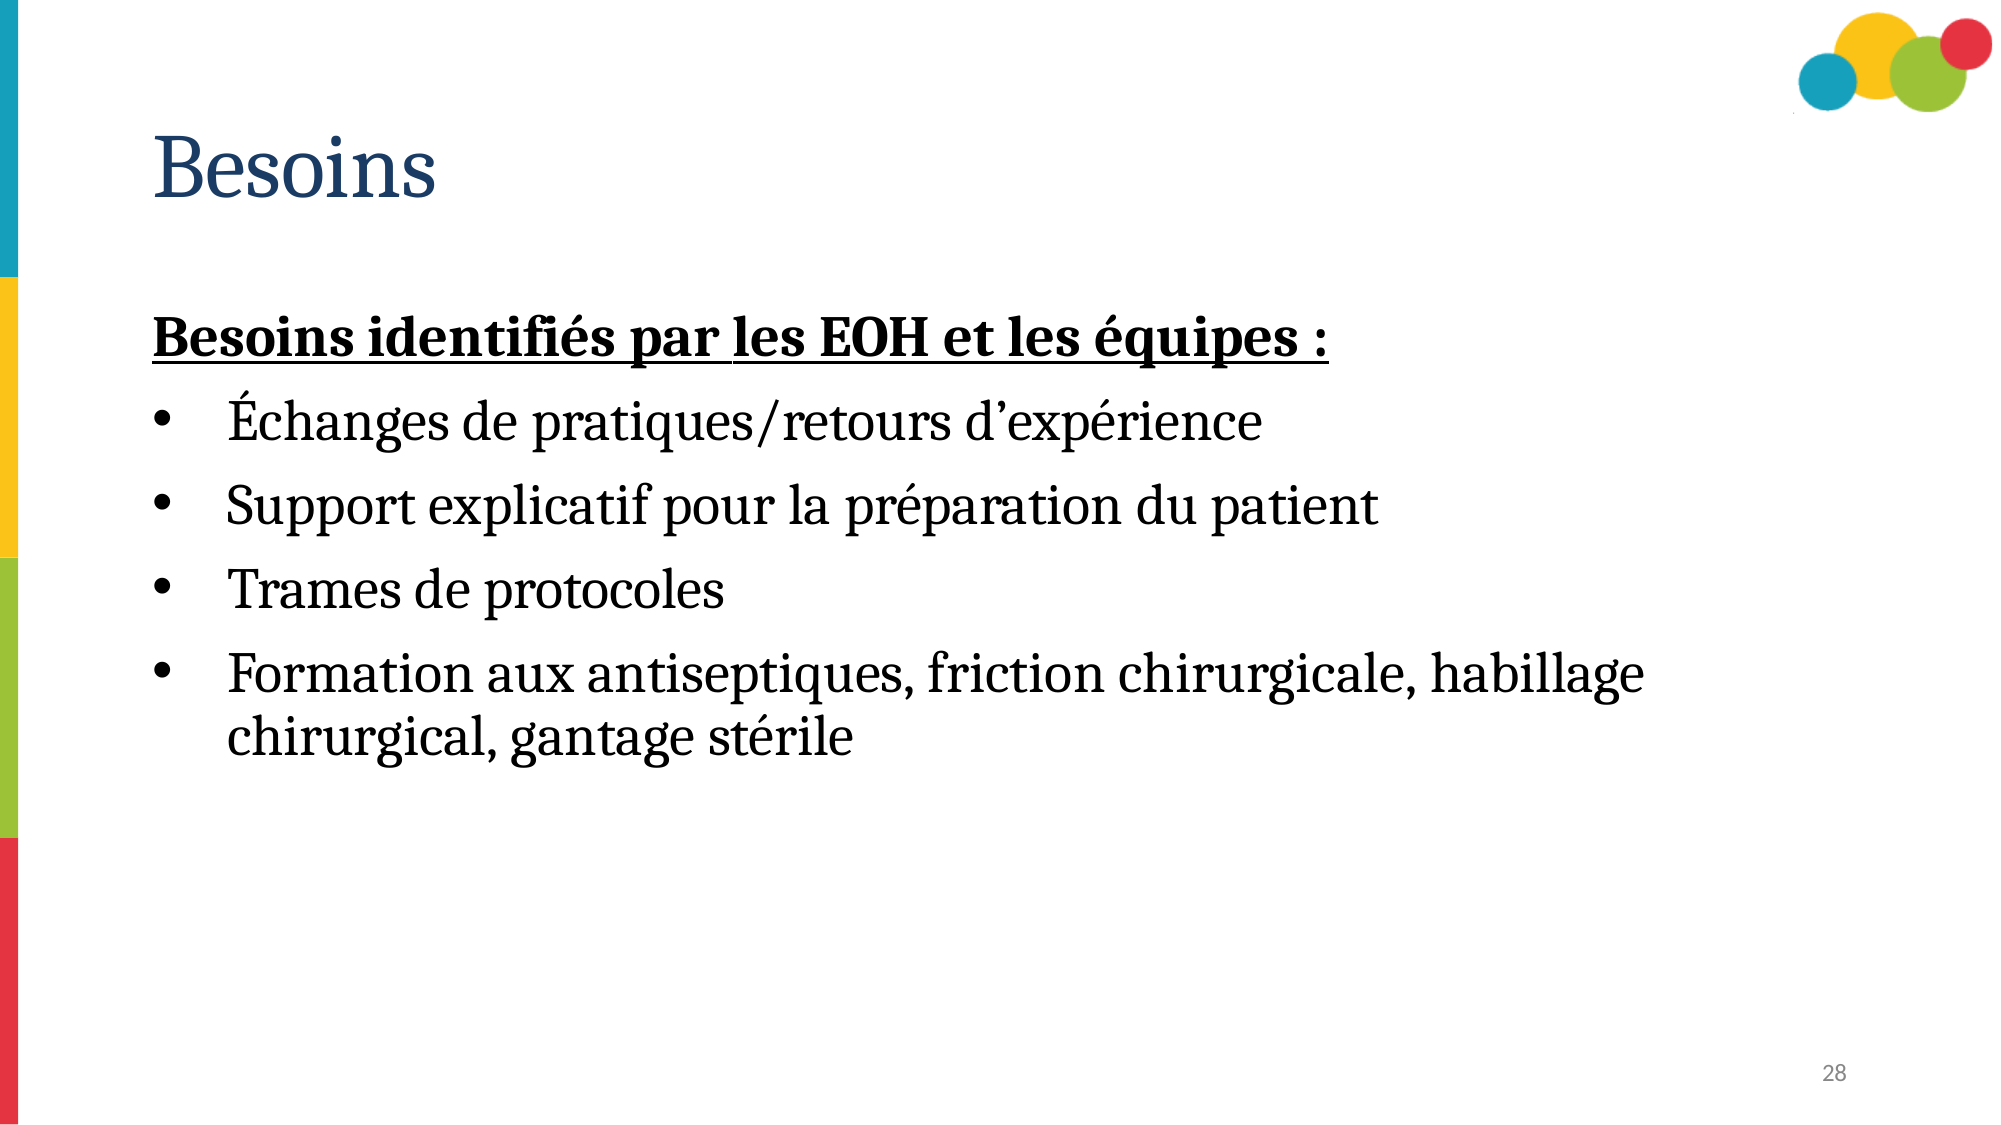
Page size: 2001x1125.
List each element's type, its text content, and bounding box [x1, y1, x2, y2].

title Besoins [150, 38, 1093, 282]
picture [1793, 12, 1993, 114]
slide_number 28 [1815, 1060, 1856, 1125]
text_box Besoins identifiés par les EOH et les équipes : Échanges de pratiques/retours d’expérience Support explicatif pour la préparation du patient Trames de protocoles Formation aux antiseptiques, friction chirurgicale, habillage chirurgical, gantage stérile [150, 282, 1711, 768]
